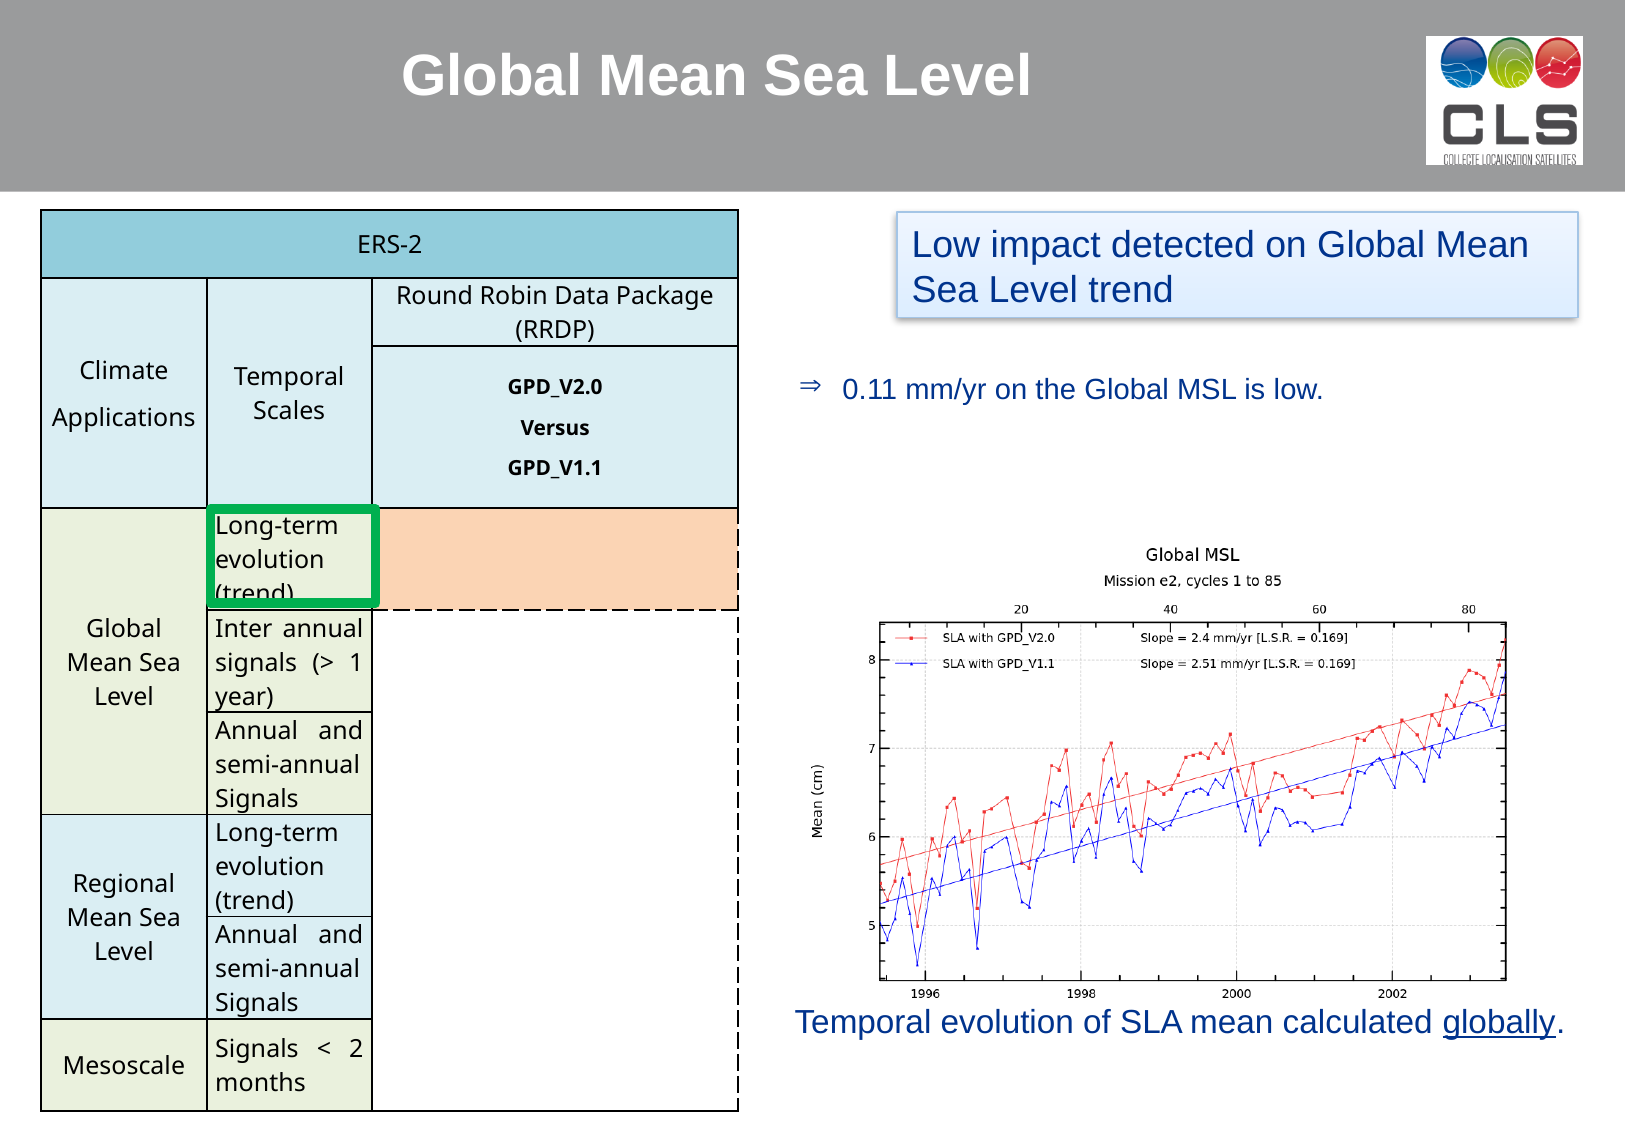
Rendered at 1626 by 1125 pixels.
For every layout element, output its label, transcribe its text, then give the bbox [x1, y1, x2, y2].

table_cell Annual and semi-annual Signals [208, 917, 371, 1018]
table_cell Regional Mean Sea Level [42, 815, 206, 1018]
table_cell Mesoscale [42, 1020, 206, 1110]
table_cell Climate Applications [42, 279, 206, 507]
table_cell [373, 509, 738, 610]
table_cell GPD_V2.0 Versus GPD_V1.1 [373, 347, 737, 507]
table_cell Signals < 2 months [208, 1020, 371, 1110]
picture [1426, 36, 1583, 165]
table_cell Long-term evolution (trend) [208, 605, 371, 609]
text_box Low impact detected on Global Mean Sea Level trend [896, 211, 1579, 318]
text_box 0.11 mm/yr on the Global MSL is low. [784, 362, 1599, 413]
table_cell Global Mean Sea Level [42, 509, 206, 814]
table_header ERS-2 [42, 211, 737, 277]
text_box Global Mean Sea Level [386, 40, 1162, 119]
table_cell Temporal Scales [208, 279, 371, 507]
table_cell Inter annual signals (> 1 year) [208, 611, 371, 711]
text_box [208, 507, 378, 605]
text_box Temporal evolution of SLA mean calculated globally. [779, 993, 1593, 1048]
table_cell Round Robin Data Package (RRDP) [373, 279, 737, 345]
table_cell Annual and semi-annual Signals [208, 713, 371, 814]
table_cell Long-term evolution (trend) [208, 815, 371, 916]
table_cell [373, 610, 738, 1110]
picture [782, 526, 1532, 1024]
